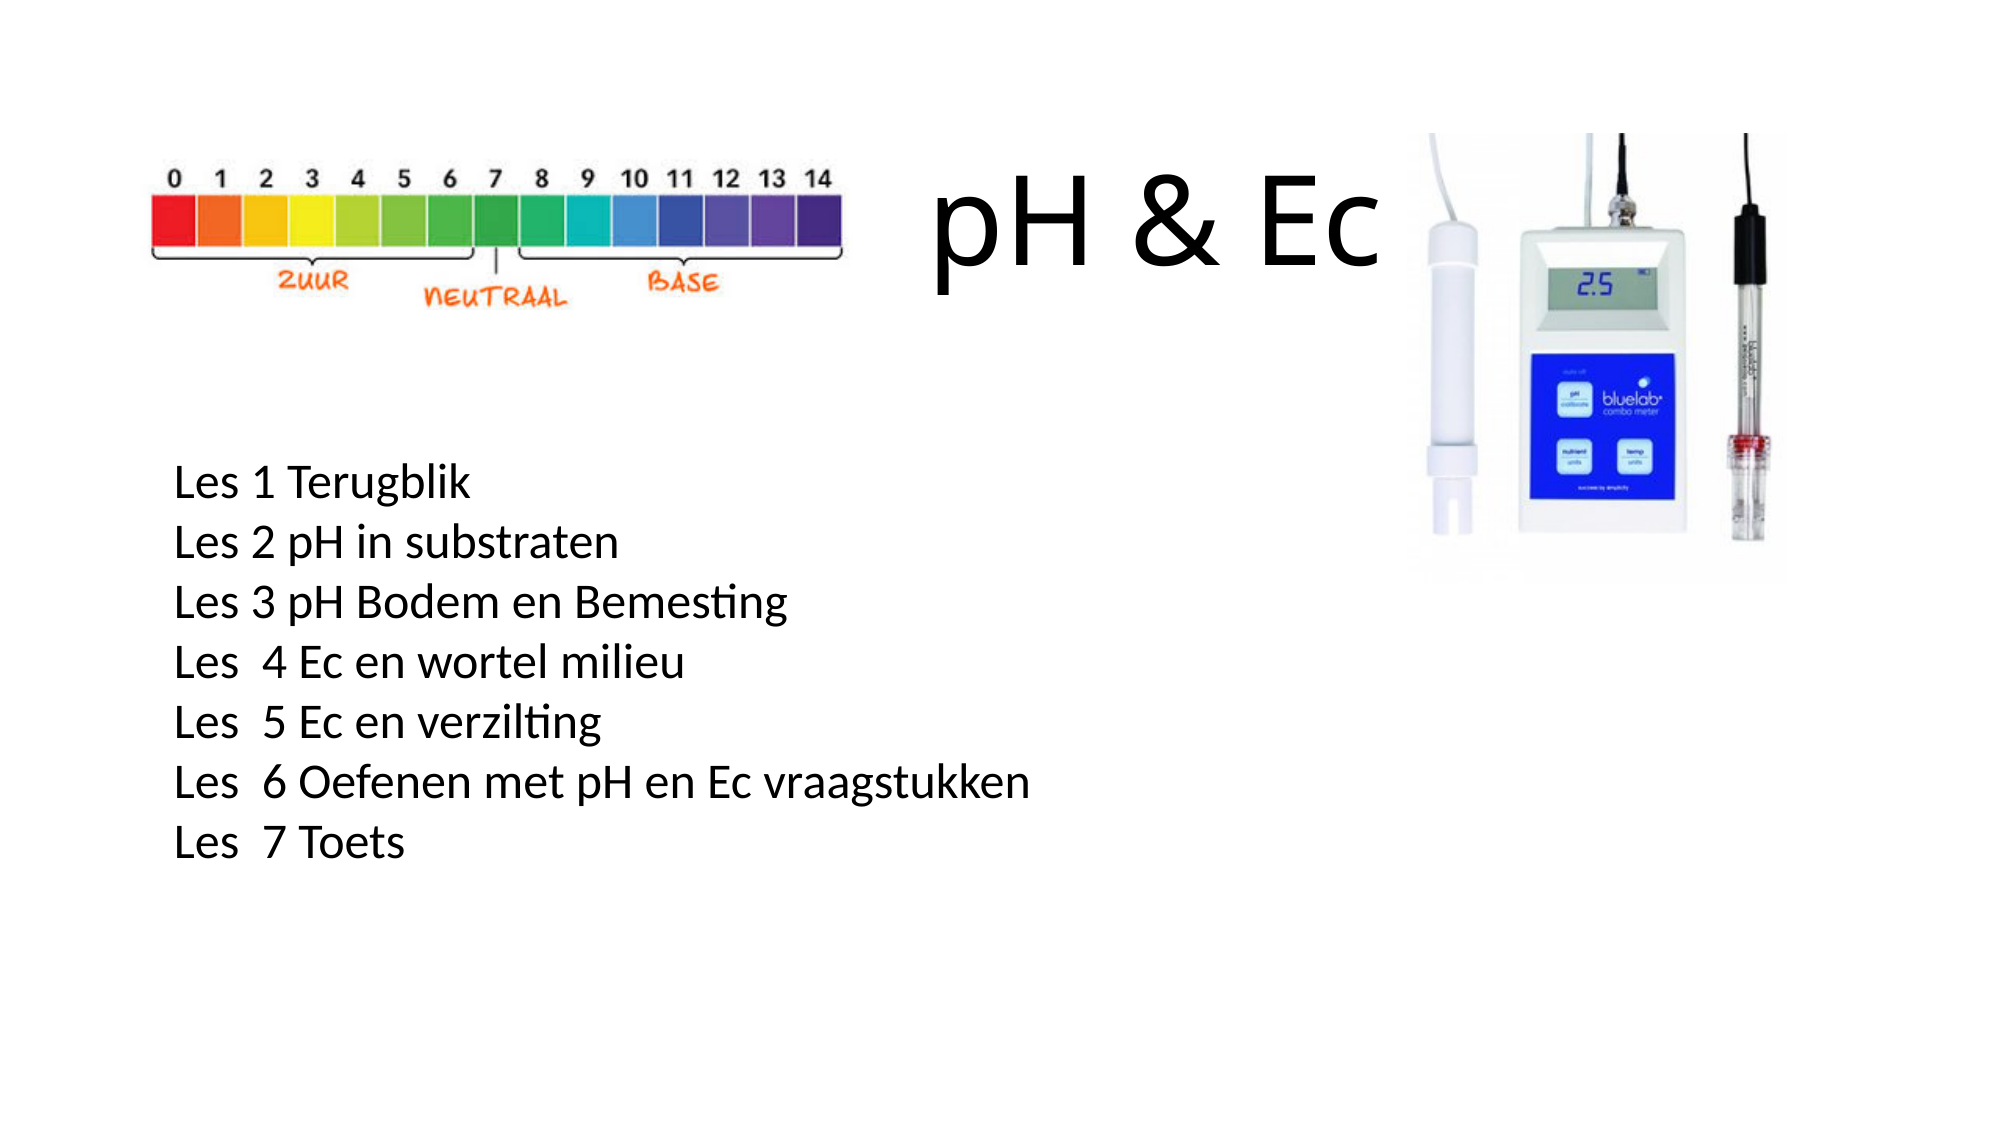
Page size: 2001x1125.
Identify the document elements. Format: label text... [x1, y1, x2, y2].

picture [136, 147, 860, 318]
picture [1370, 133, 1821, 584]
text_box pH & Ec [912, 133, 1370, 298]
text_box Les 1 Terugblik Les 2 pH in substraten Les 3 pH Bodem en Bemesting Les 4 Ec en wortel milieu Les 5 Ec en verzilting Les 6 Oefenen met pH en Ec vraagstukken Les 7 Toets [159, 440, 1370, 921]
